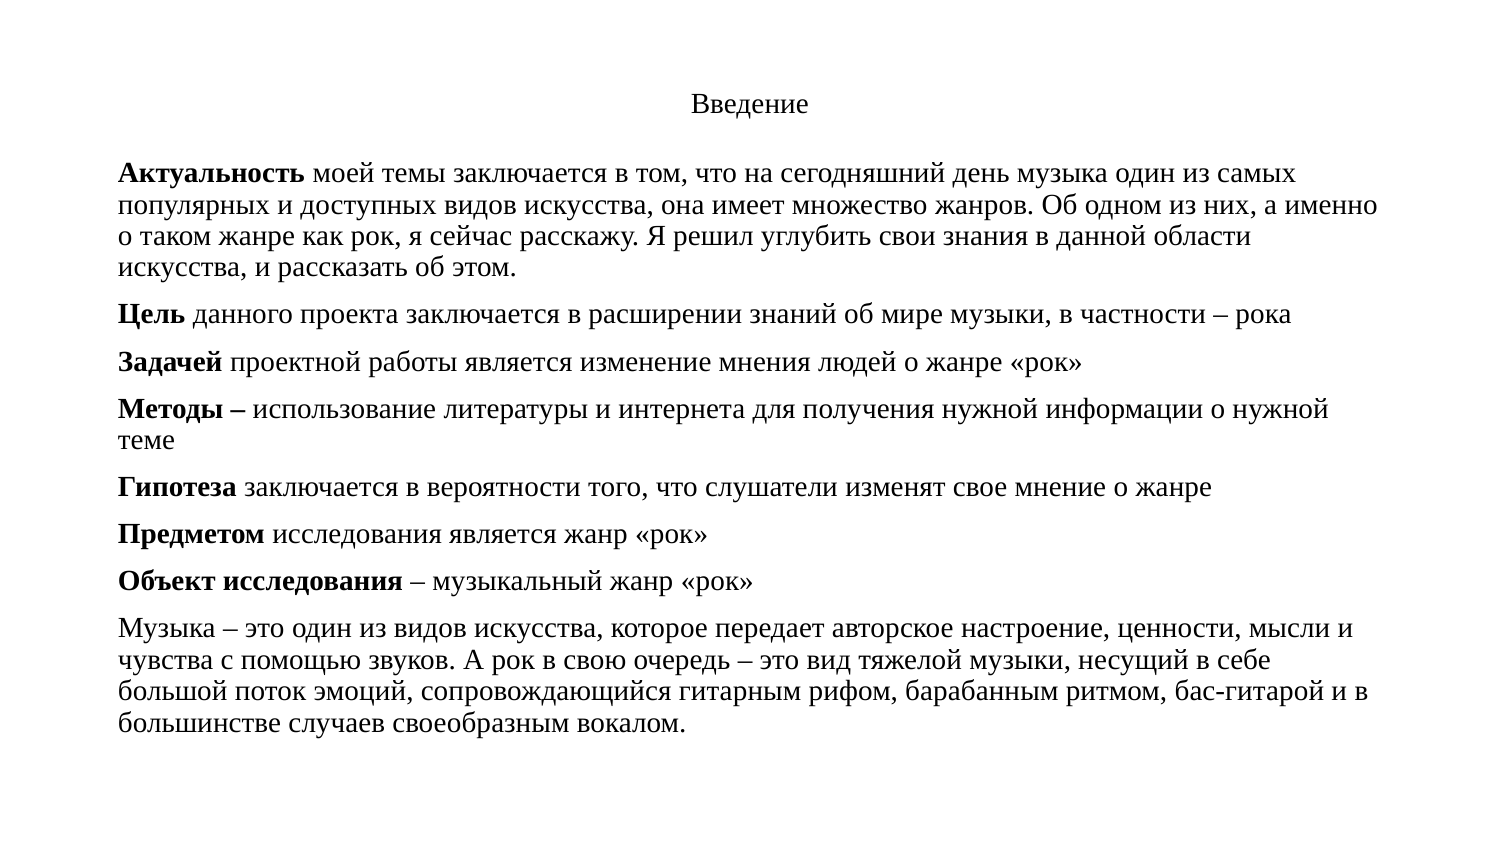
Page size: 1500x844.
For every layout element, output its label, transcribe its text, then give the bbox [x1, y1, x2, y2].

list Актуальность моей темы заключается в том, что на сегодняшний день музыка один из самых популярных и доступных видов искусства, она имеет множество жанров. Об одном из них, а именно о таком жанре как рок, я сейчас расскажу. Я решил углубить свои знания в данной области искусства, и рассказать об этом. Цель данного проекта заключается в расширении знаний об мире музыки, в частности – рока Задачей проектной работы является изменение мнения людей о жанре «рок» Методы – использование литературы и интернета для получения нужной информации о нужной теме Гипотеза заключается в вероятности того, что слушатели изменят свое мнение о жанре Предметом исследования является жанр «рок» Объект исследования – музыкальный жанр «рок» Музыка – это один из видов искусства, которое передает авторское настроение, ценности, мысли и чувства с помощью звуков. А рок в свою очередь – это вид тяжелой музыки, несущий в себе большой поток эмоций, сопровождающийся гитарным рифом, барабанным ритмом, бас-гитарой и в большинстве случаев своеобразным вокалом. [103, 150, 1397, 794]
title Введение [103, 44, 1397, 142]
